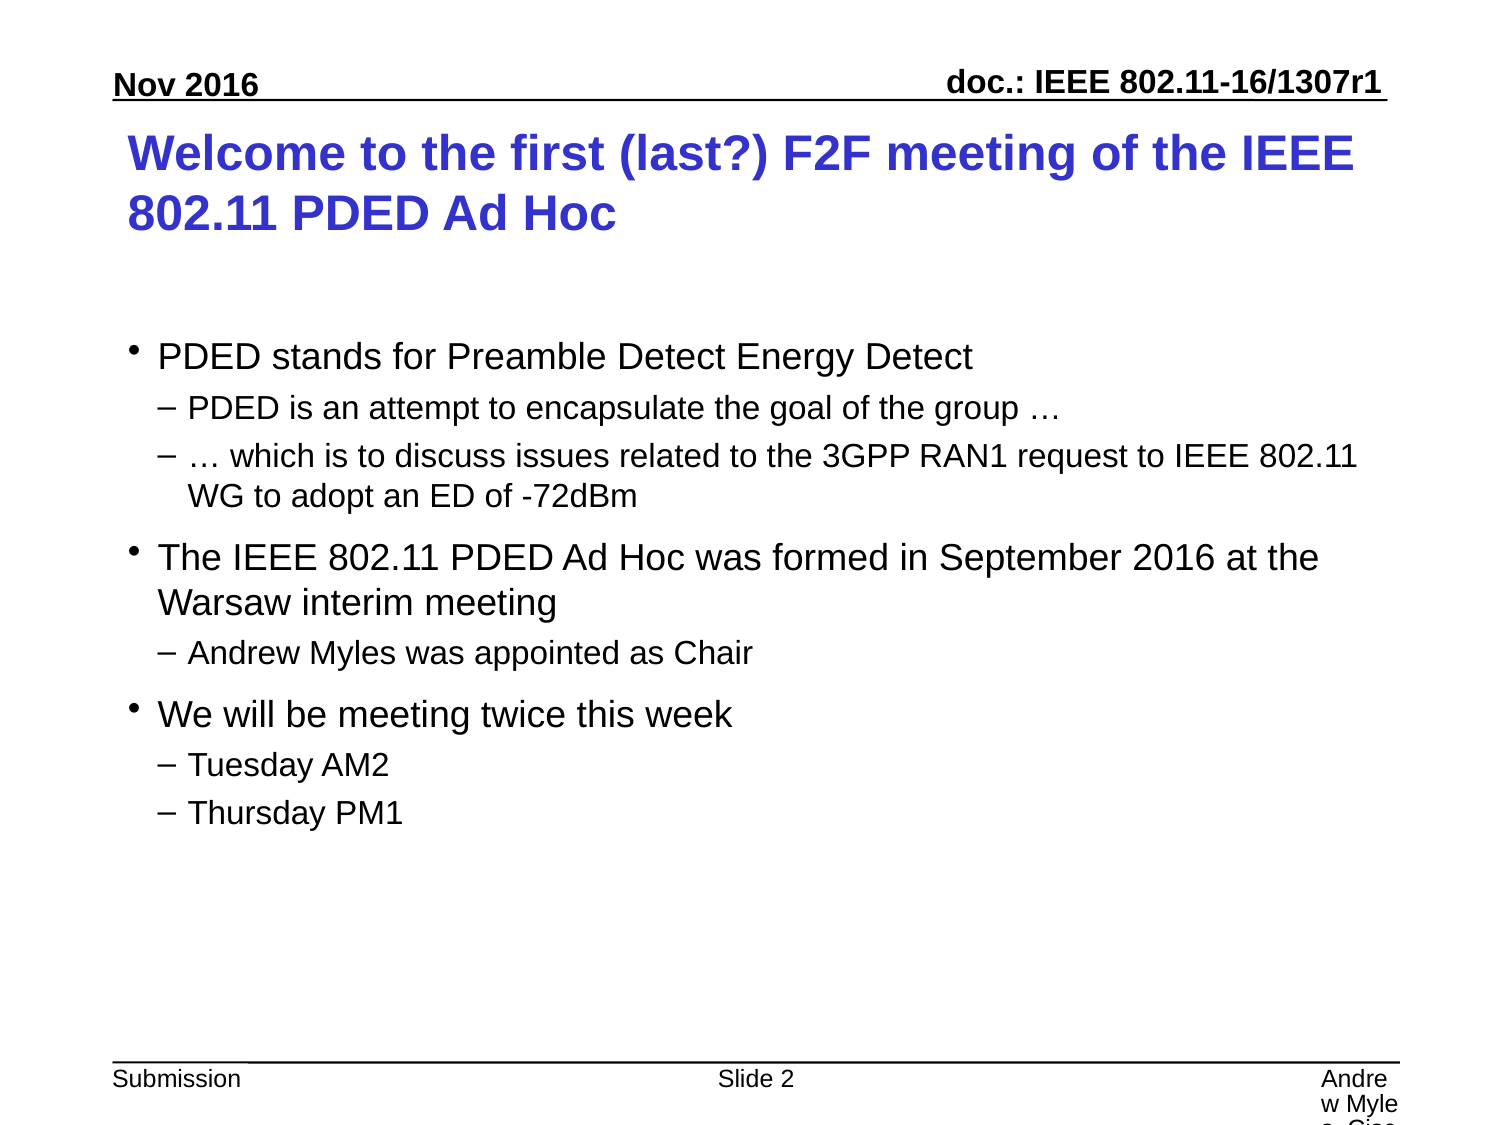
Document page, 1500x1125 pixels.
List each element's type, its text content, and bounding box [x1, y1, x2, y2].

footer Andrew Myles, Cisco [1320, 1061, 1402, 1093]
list PDED stands for Preamble Detect Energy Detect PDED is an attempt to encapsulate the goal of the group … … which is to discuss issues related to the 3GPP RAN1 request to IEEE 802.11 WG to adopt an ED of -72dBm The IEEE 802.11 PDED Ad Hoc was formed in September 2016 at the Warsaw interim meeting Andrew Myles was appointed as Chair We will be meeting twice this week Tuesday AM2 Thursday PM1 [112, 324, 1388, 1000]
title Welcome to the first (last?) F2F meeting of the IEEE 802.11 PDED Ad Hoc [112, 112, 1388, 288]
slide_number Slide 2 [709, 1061, 803, 1093]
